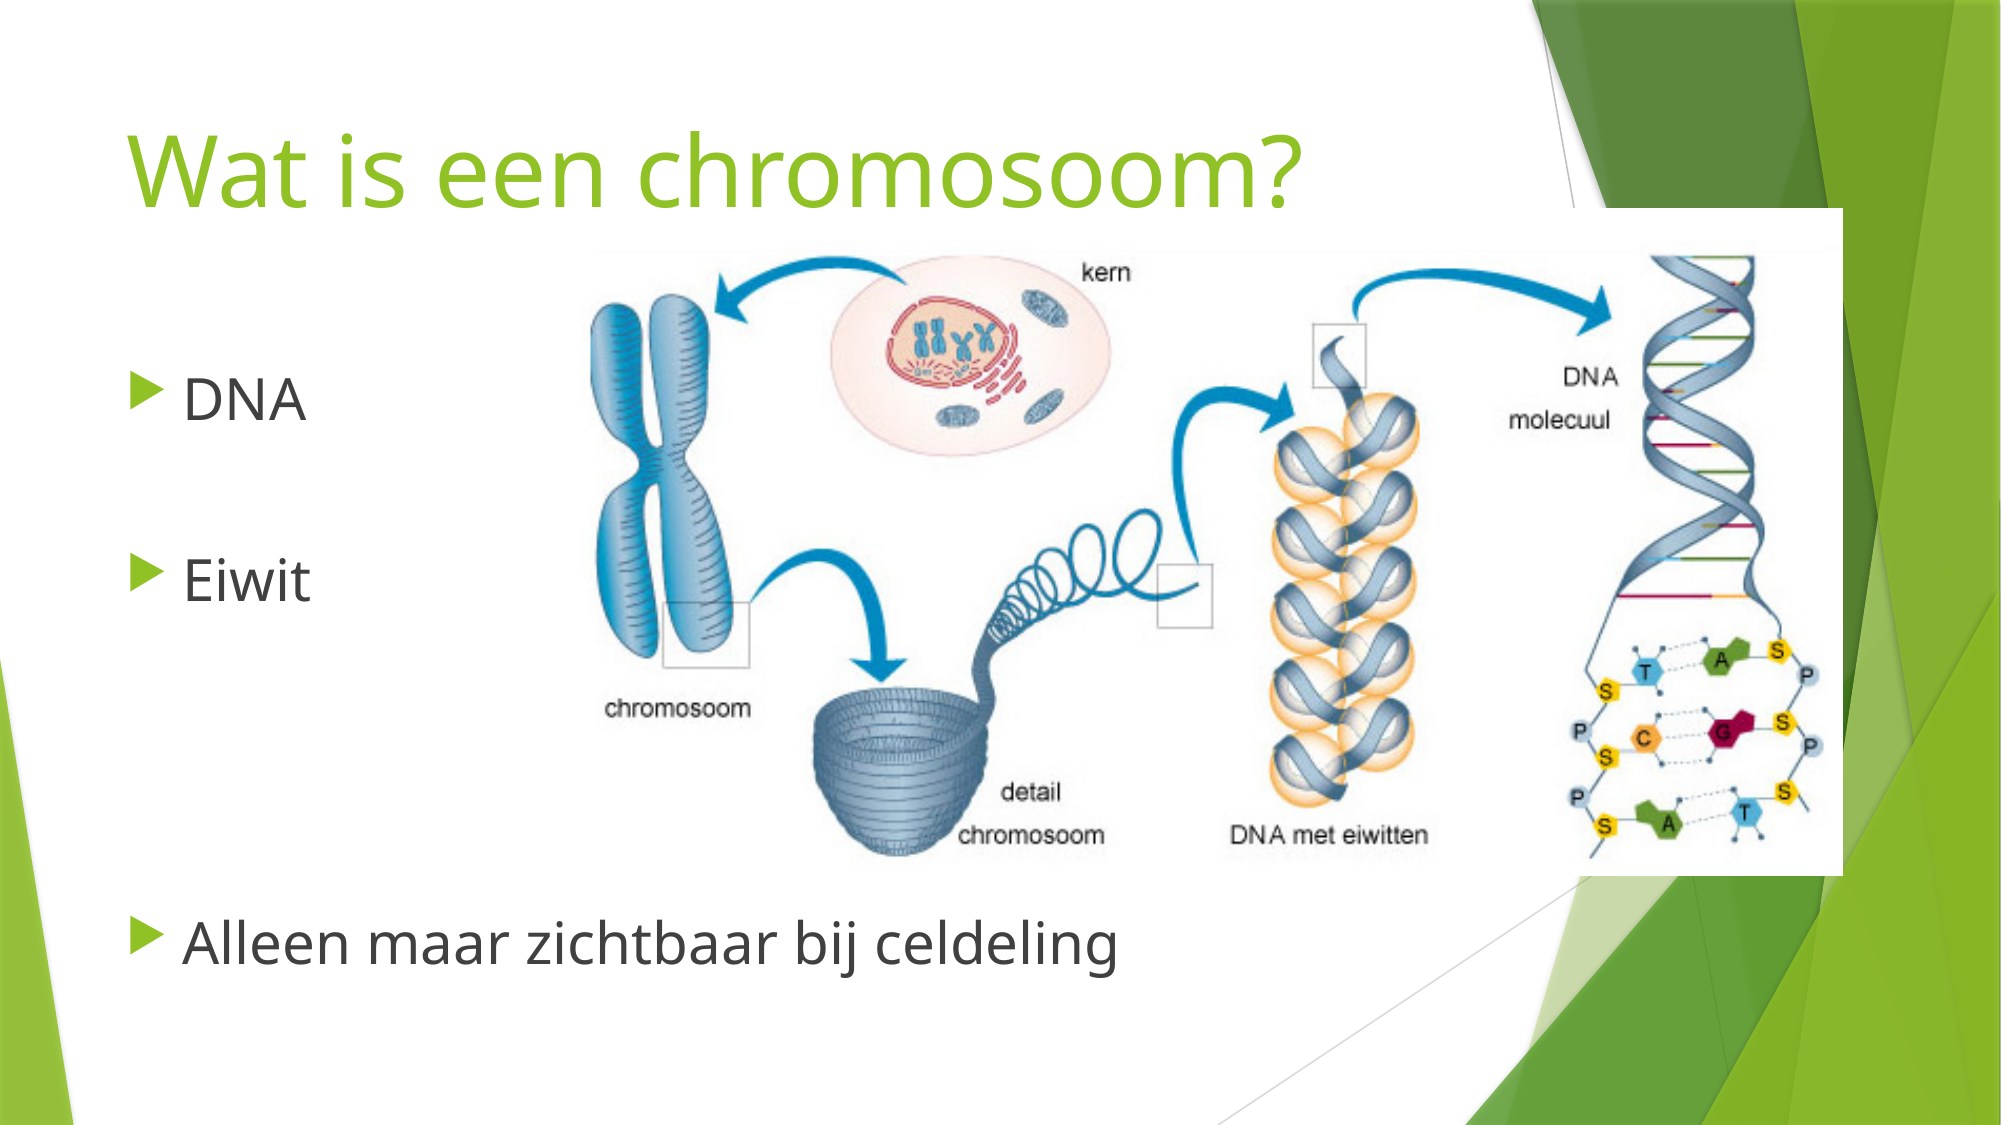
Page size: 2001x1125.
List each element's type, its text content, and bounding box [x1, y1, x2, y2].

picture [529, 207, 1844, 876]
title Wat is een chromosoom? [111, 99, 1522, 317]
list DNA Eiwit Alleen maar zichtbaar bij celdeling [111, 354, 1522, 992]
